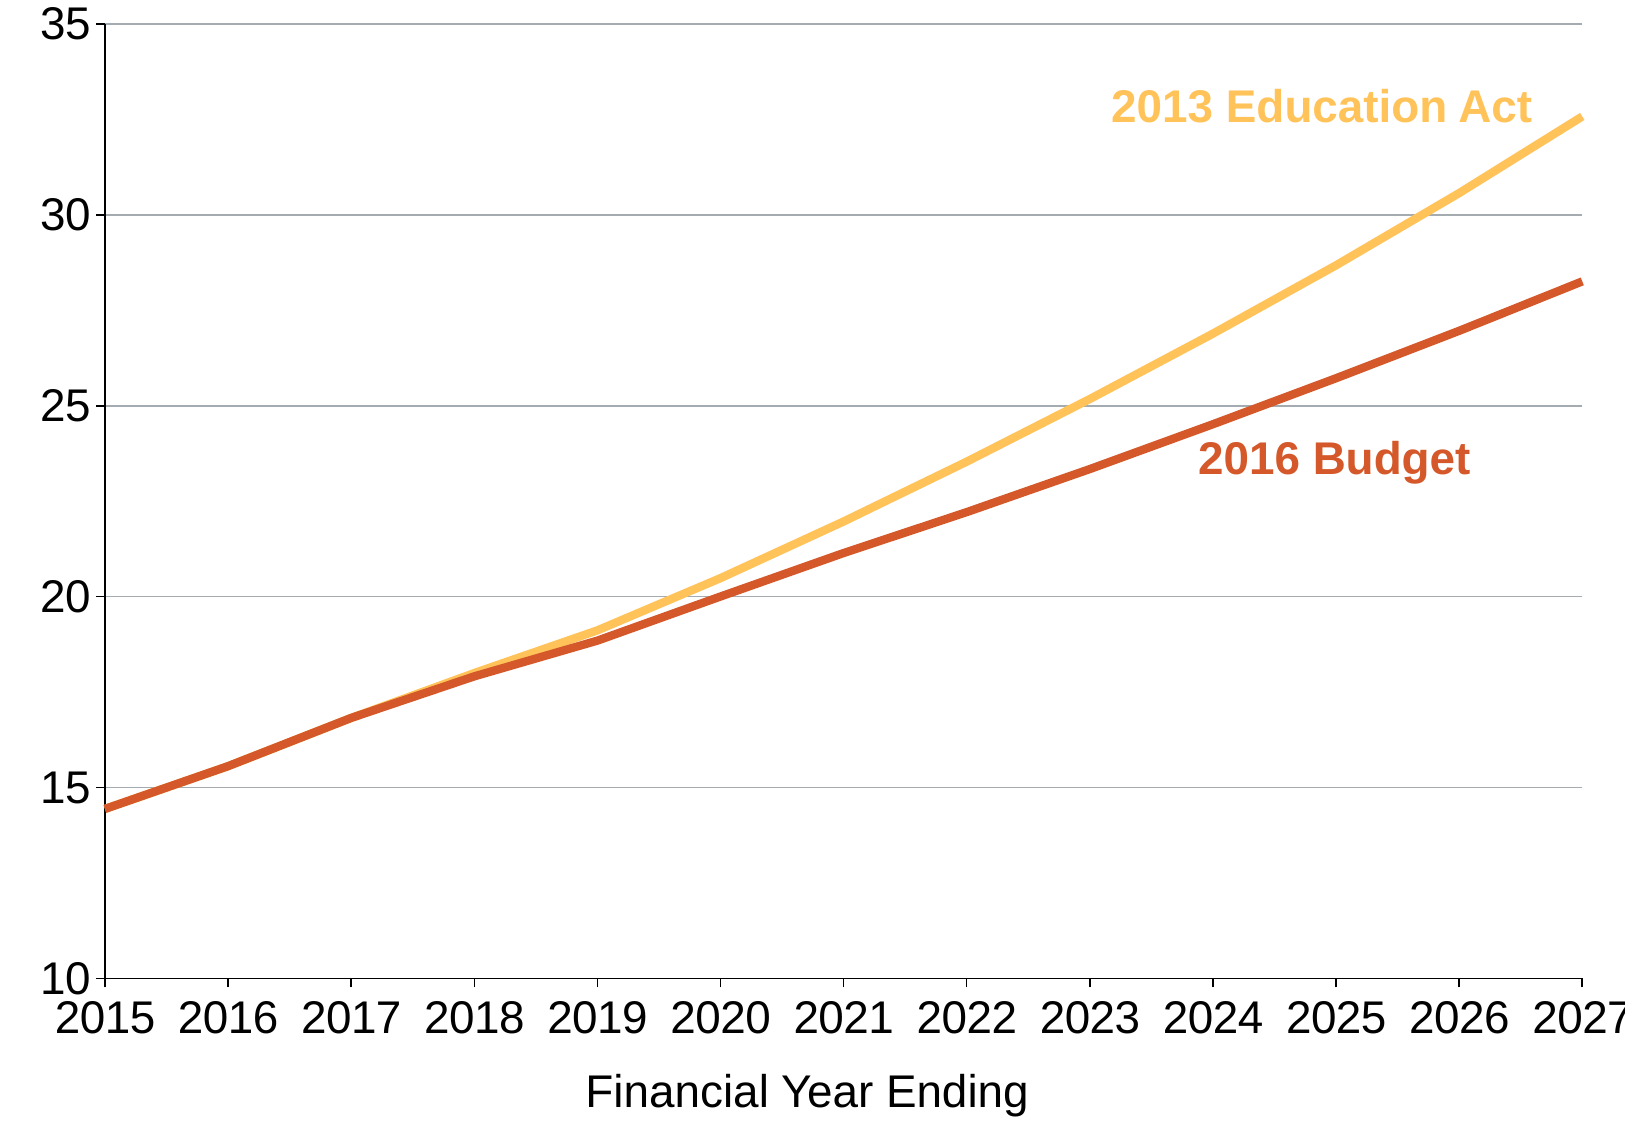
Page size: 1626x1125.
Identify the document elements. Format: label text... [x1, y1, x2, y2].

text_box Financial Year Ending [570, 1077, 1045, 1124]
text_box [0, 0, 1625, 1068]
